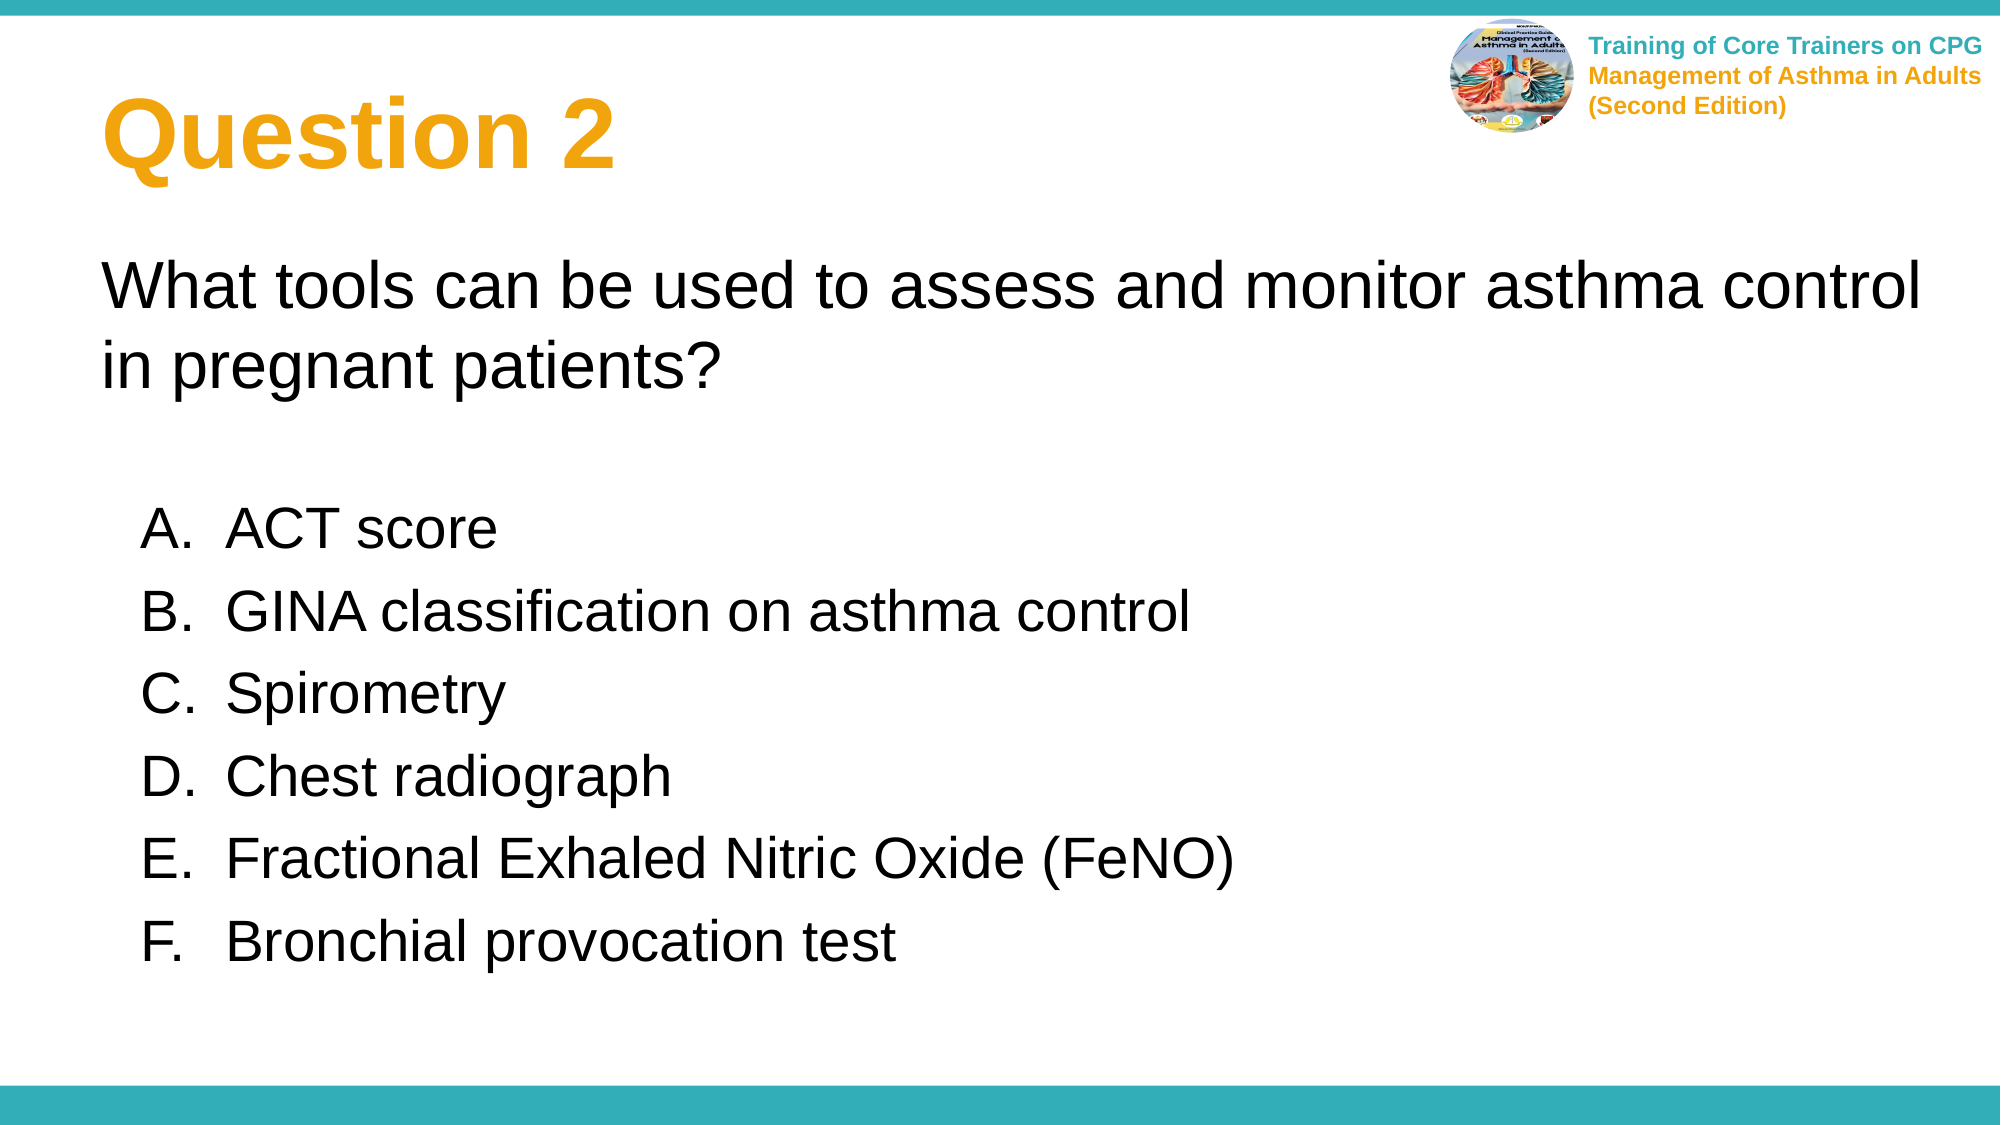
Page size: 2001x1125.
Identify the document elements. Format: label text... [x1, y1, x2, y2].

text_box What tools can be used to assess and monitor asthma control in pregnant patients? [86, 234, 1968, 410]
text_box ACT score GINA classification on asthma control Spirometry Chest radiograph Fractional Exhaled Nitric Oxide (FeNO) Bronchial provocation test [125, 482, 1480, 981]
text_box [1449, 18, 2000, 133]
list Question 2 [3, 65, 2000, 192]
